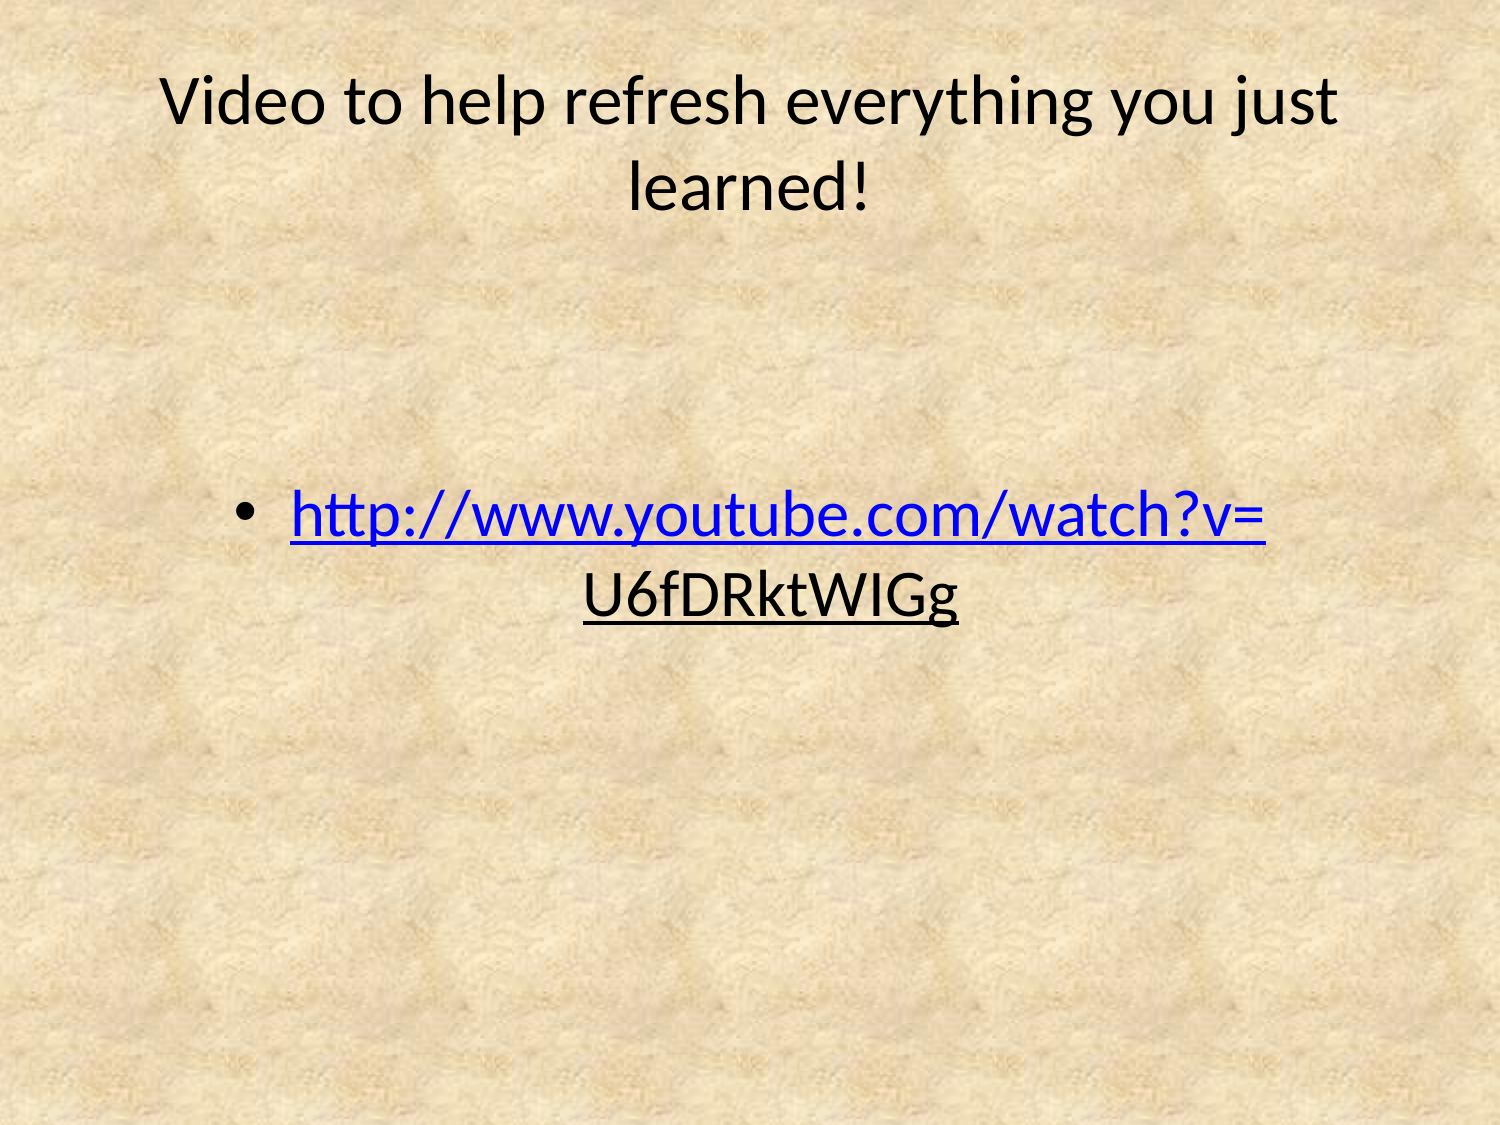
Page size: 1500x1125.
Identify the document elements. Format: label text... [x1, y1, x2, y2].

list http://www.youtube.com/watch?v=U6fDRktWIGg [75, 462, 1425, 1005]
picture [0, 0, 1500, 1125]
title Video to help refresh everything you just learned! [75, 45, 1425, 233]
